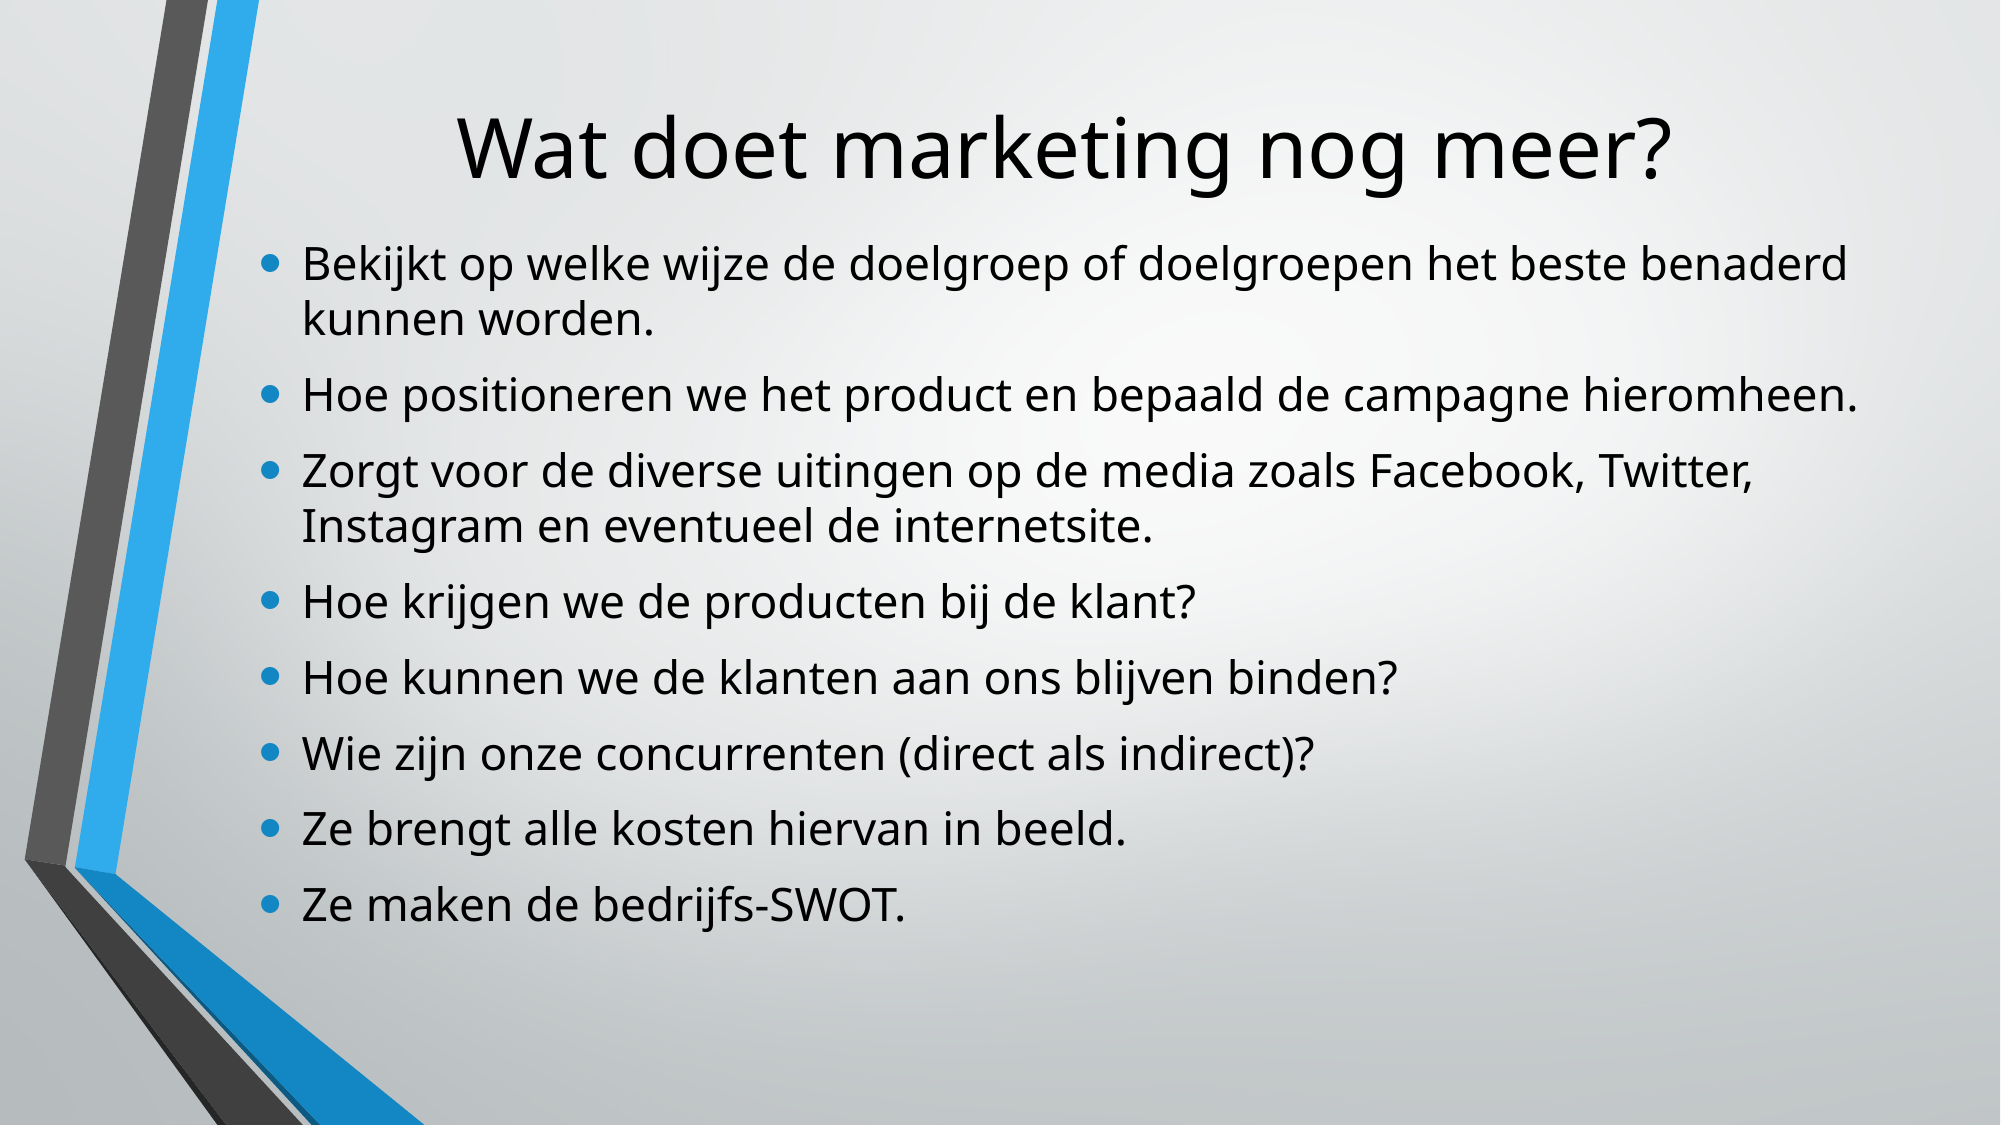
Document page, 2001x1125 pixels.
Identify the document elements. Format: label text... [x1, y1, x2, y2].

title Wat doet marketing nog meer? [243, 62, 1887, 215]
list Bekijkt op welke wijze de doelgroep of doelgroepen het beste benaderd kunnen worden. Hoe positioneren we het product en bepaald de campagne hieromheen. Zorgt voor de diverse uitingen op de media zoals Facebook, Twitter, Instagram en eventueel de internetsite. Hoe krijgen we de producten bij de klant? Hoe kunnen we de klanten aan ons blijven binden? Wie zijn onze concurrenten (direct als indirect)? Ze brengt alle kosten hiervan in beeld. Ze maken de bedrijfs-SWOT. [243, 215, 1887, 950]
